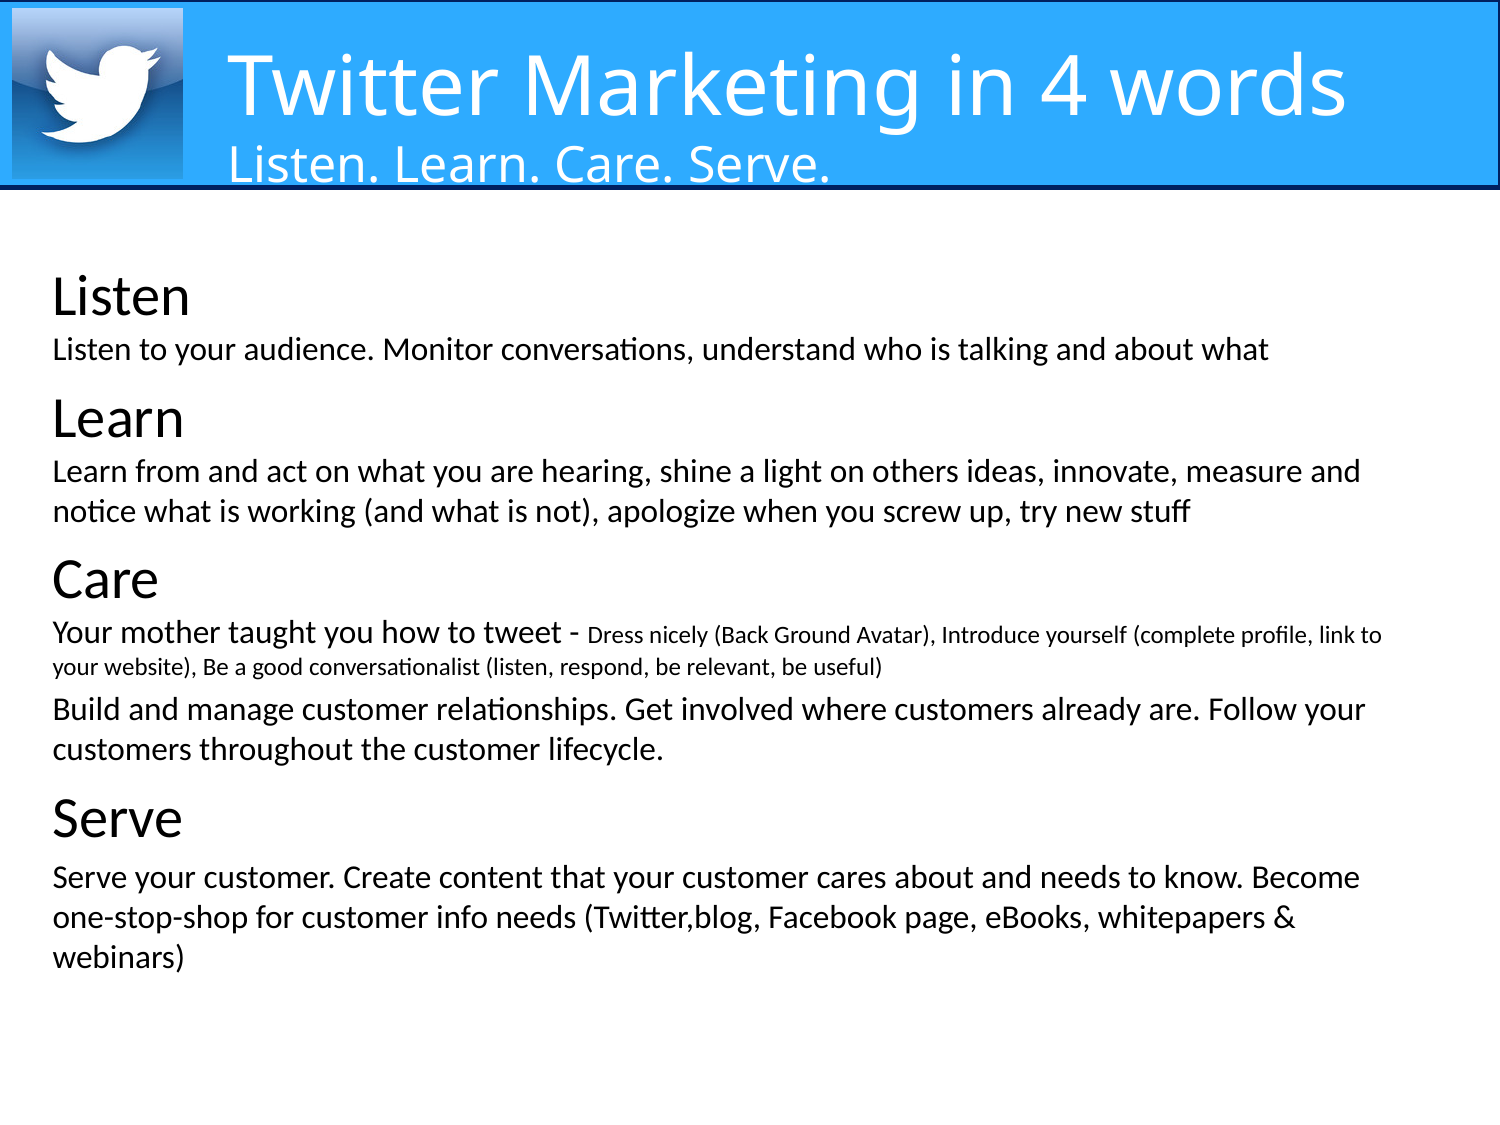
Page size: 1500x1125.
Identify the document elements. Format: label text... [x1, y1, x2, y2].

text_box Listen Listen to your audience. Monitor conversations, understand who is talking and about what Learn Learn from and act on what you are hearing, shine a light on others ideas, innovate, measure and notice what is working (and what is not), apologize when you screw up, try new stuff Care Your mother taught you how to tweet - Dress nicely (Back Ground Avatar), Introduce yourself (complete profile, link to your website), Be a good conversationalist (listen, respond, be relevant, be useful) Build and manage customer relationships. Get involved where customers already are. Follow your customers throughout the customer lifecycle. Serve Serve your customer. Create content that your customer cares about and needs to know. Become one-stop-shop for customer info needs (Twitter,blog, Facebook page, eBooks, whitepapers & webinars) [37, 249, 1425, 1025]
text_box Twitter Marketing in 4 words Listen. Learn. Care. Serve. [212, 24, 1475, 200]
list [12, 8, 183, 179]
text_box [0, 0, 1500, 190]
